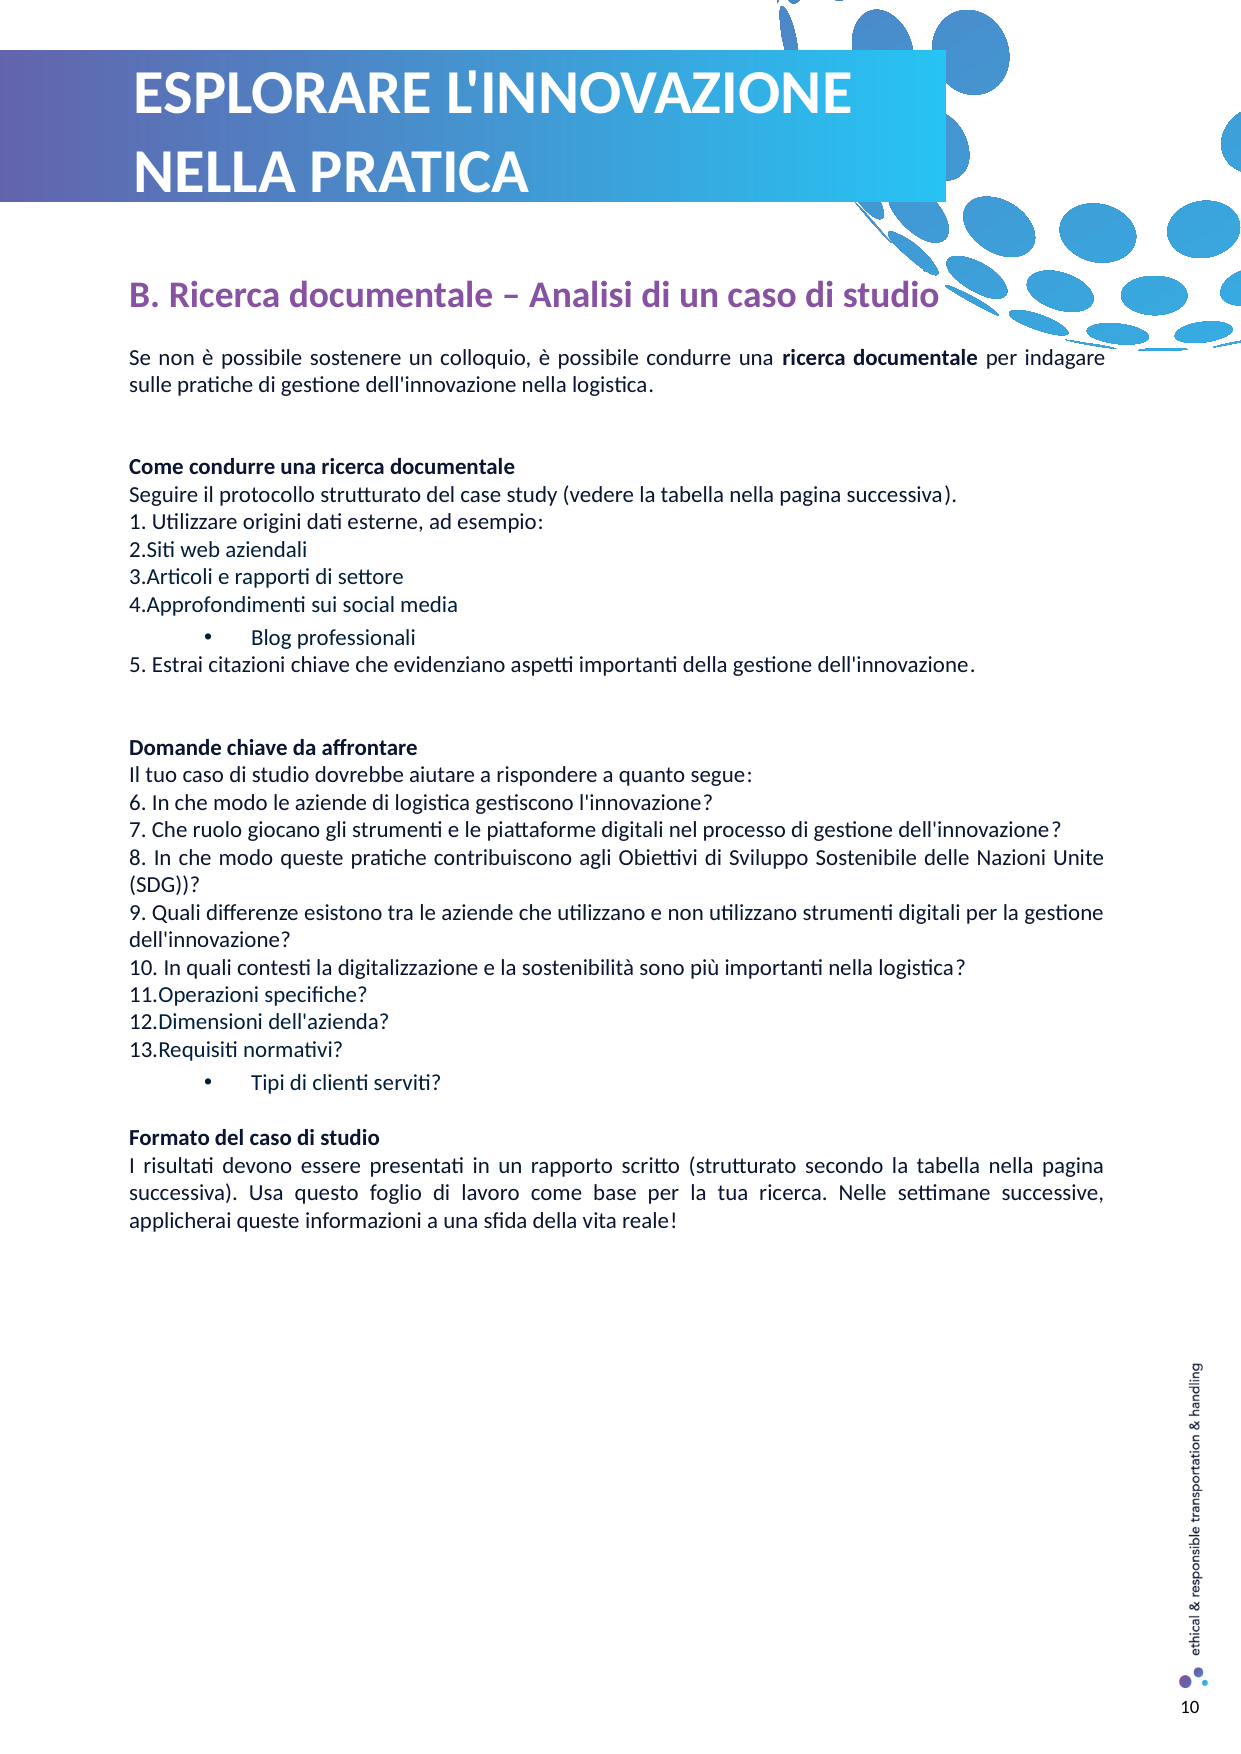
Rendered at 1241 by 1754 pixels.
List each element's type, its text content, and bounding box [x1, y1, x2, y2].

text_box [963, 196, 1036, 257]
text_box [1213, 340, 1241, 348]
text_box [788, 0, 800, 4]
text_box [1086, 323, 1149, 345]
text_box [1009, 310, 1069, 336]
text_box [888, 202, 949, 243]
text_box [855, 202, 939, 276]
text_box [1167, 200, 1240, 258]
text_box [852, 9, 913, 50]
text_box [1221, 112, 1241, 172]
list ESPLORARE L'INNOVAZIONE NELLA PRATICA [0, 50, 946, 202]
text_box [1059, 203, 1137, 263]
text_box [1220, 270, 1241, 306]
slide_number 10 [1153, 1676, 1215, 1736]
text_box [946, 256, 1008, 299]
text_box [1121, 276, 1188, 316]
text_box [932, 10, 1010, 95]
text_box [1065, 339, 1117, 349]
text_box [945, 285, 999, 316]
text_box [946, 114, 970, 181]
picture [1179, 1357, 1217, 1680]
list B. Ricerca documentale – Analisi di un caso di studio Se non è possibile sostenere un colloquio, è possibile condurre una ricerca documentale per indagare sulle pratiche di gestione dell'innovazione nella logistica. Come condurre una ricerca documentale Seguire il protocollo strutturato del case study (vedere la tabella nella pagina successiva). Utilizzare origini dati esterne, ad esempio: Siti web aziendali Articoli e rapporti di settore Approfondimenti sui social media Blog professionali Estrai citazioni chiave che evidenziano aspetti importanti della gestione dell'innovazione. Domande chiave da affrontare Il tuo caso di studio dovrebbe aiutare a rispondere a quanto segue: In che modo le aziende di logistica gestiscono l'innovazione? Che ruolo giocano gli strumenti e le piattaforme digitali nel processo di gestione dell'innovazione? In che modo queste pratiche contribuiscono agli Obiettivi di Sviluppo Sostenibile delle Nazioni Unite (SDG))? Quali differenze esistono tra le aziende che utilizzano e non utilizzano strumenti digitali per la gestione dell'innovazione? In quali contesti la digitalizzazione e la sostenibilità sono più importanti nella logistica? Operazioni specifiche? Dimensioni dell'azienda? Requisiti normativi? Tipi di clienti serviti? Formato del caso di studio I risultati devono essere presentati in un rapporto scritto (strutturato secondo la tabella nella pagina successiva). Usa questo foglio di lavoro come base per la tua ricerca. Nelle settimane successive, applicherai queste informazioni a una sfida della vita reale! [114, 262, 1121, 684]
text_box [1174, 321, 1233, 343]
text_box [1026, 270, 1094, 312]
text_box [779, 6, 799, 50]
